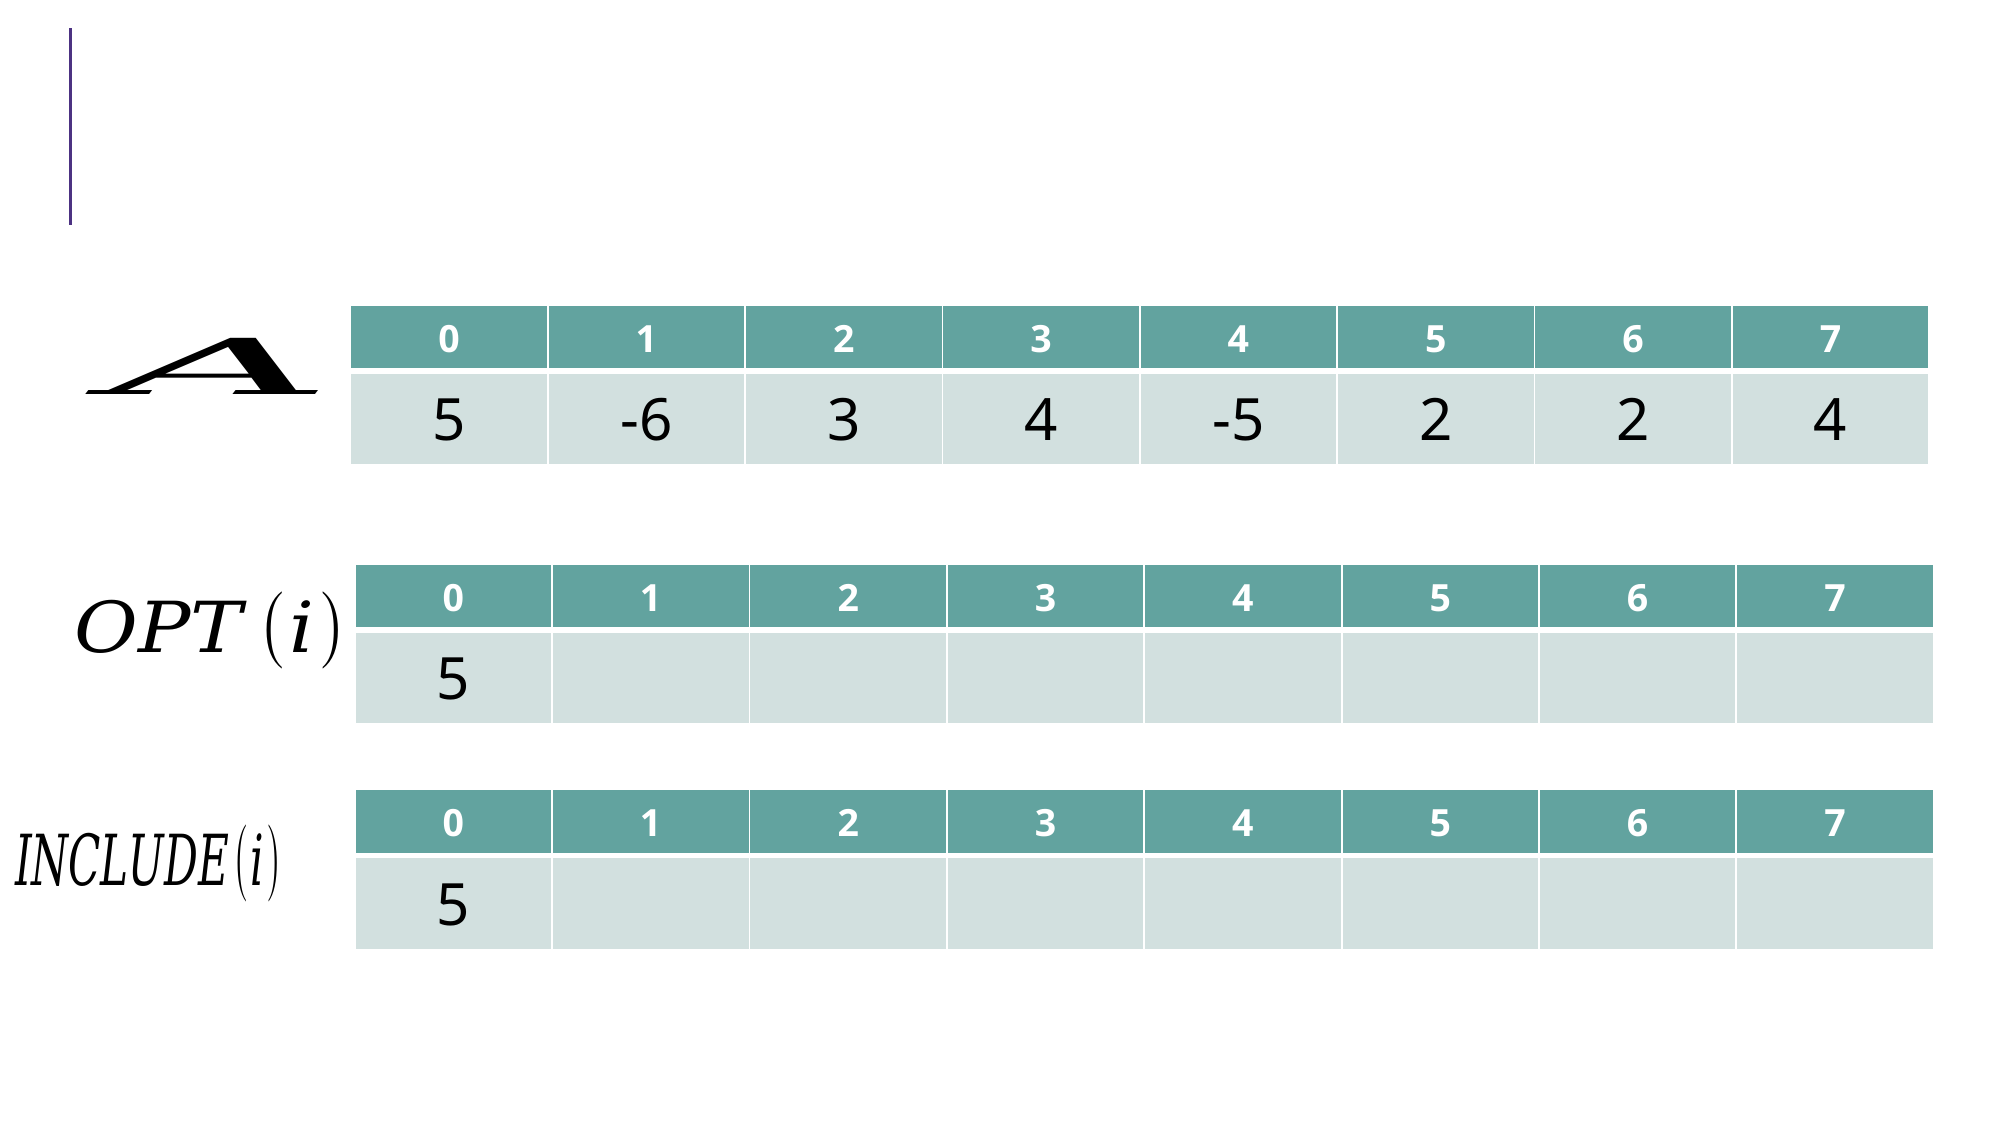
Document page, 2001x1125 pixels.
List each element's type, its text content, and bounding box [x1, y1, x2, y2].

table_cell 5 [351, 374, 547, 464]
table_header 7 [1737, 790, 1933, 853]
table_cell [1737, 858, 1933, 949]
table_header 1 [553, 790, 749, 853]
table_header 0 [356, 790, 551, 853]
table_header 5 [1343, 790, 1538, 853]
table_cell 5 [356, 633, 551, 723]
table_cell -5 [1141, 374, 1336, 464]
table_cell [1540, 858, 1735, 949]
table_header 7 [1733, 306, 1928, 368]
table_cell 2 [1535, 374, 1731, 464]
table_header 4 [1145, 565, 1341, 627]
table_cell [1145, 633, 1341, 723]
table_cell 3 [746, 374, 942, 464]
table_cell [1343, 633, 1538, 723]
table_header 0 [356, 565, 551, 627]
table_header 7 [1737, 565, 1933, 627]
table_cell [750, 858, 946, 949]
table_header 6 [1540, 565, 1735, 627]
table_cell [1540, 633, 1735, 723]
table_cell [1343, 858, 1538, 949]
table_cell [1145, 858, 1341, 949]
table_header 2 [746, 306, 942, 368]
table_cell 2 [1338, 374, 1534, 464]
table_cell 4 [1733, 374, 1928, 464]
table_cell [553, 858, 749, 949]
table_header 3 [948, 565, 1143, 627]
table_header 6 [1540, 790, 1735, 853]
table_cell [948, 858, 1143, 949]
table_header 3 [943, 306, 1139, 368]
table_header 6 [1535, 306, 1731, 368]
table_header 5 [1343, 565, 1538, 627]
table_header 5 [1338, 306, 1534, 368]
table_header 1 [549, 306, 744, 368]
table_header 4 [1145, 790, 1341, 853]
table_header 4 [1141, 306, 1336, 368]
table_header 1 [553, 565, 749, 627]
table_header 2 [750, 790, 946, 853]
table_cell -6 [549, 374, 744, 464]
table_cell 4 [943, 374, 1139, 464]
table_cell [750, 633, 946, 723]
table_cell 5 [356, 858, 551, 949]
table_header 2 [750, 565, 946, 627]
table_cell [553, 633, 749, 723]
table_header 3 [948, 790, 1143, 853]
table_cell [948, 633, 1143, 723]
table_cell [1737, 633, 1933, 723]
table_header 0 [351, 306, 547, 368]
